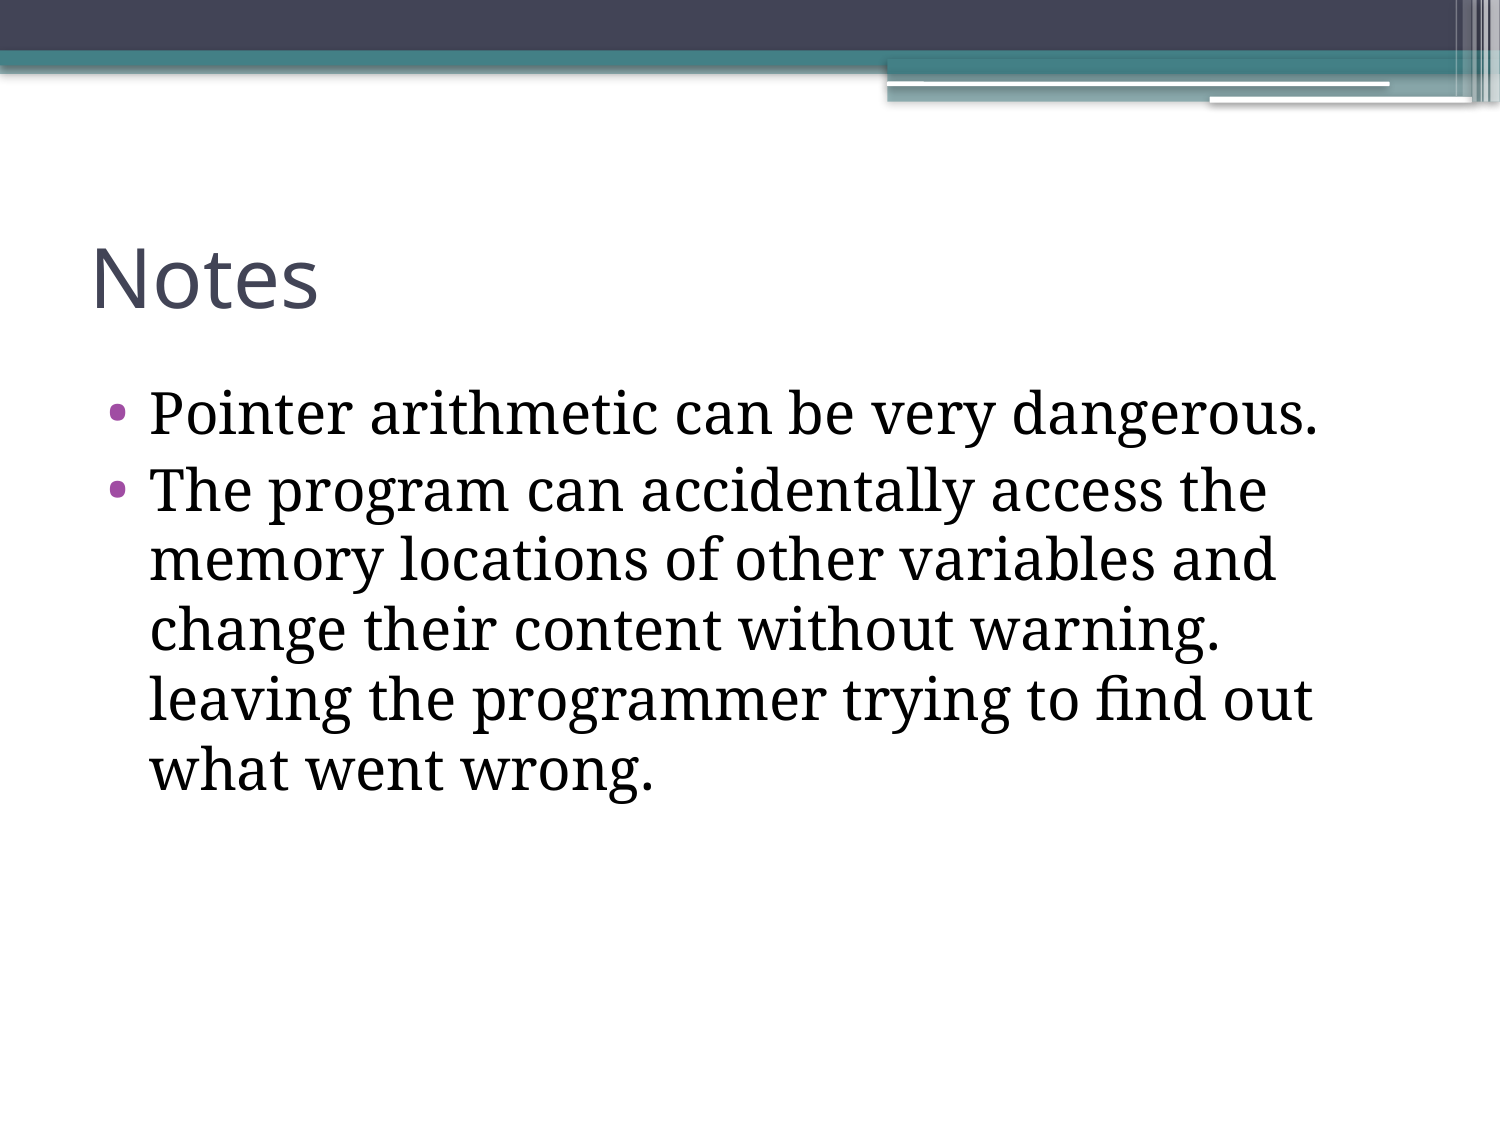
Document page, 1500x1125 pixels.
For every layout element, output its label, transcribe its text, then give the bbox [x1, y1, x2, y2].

list Pointer arithmetic can be very dangerous. The program can accidentally access the memory locations of other variables and change their content without warning. leaving the programmer trying to find out what went wrong. [75, 368, 1425, 1079]
title Notes [75, 187, 1425, 363]
